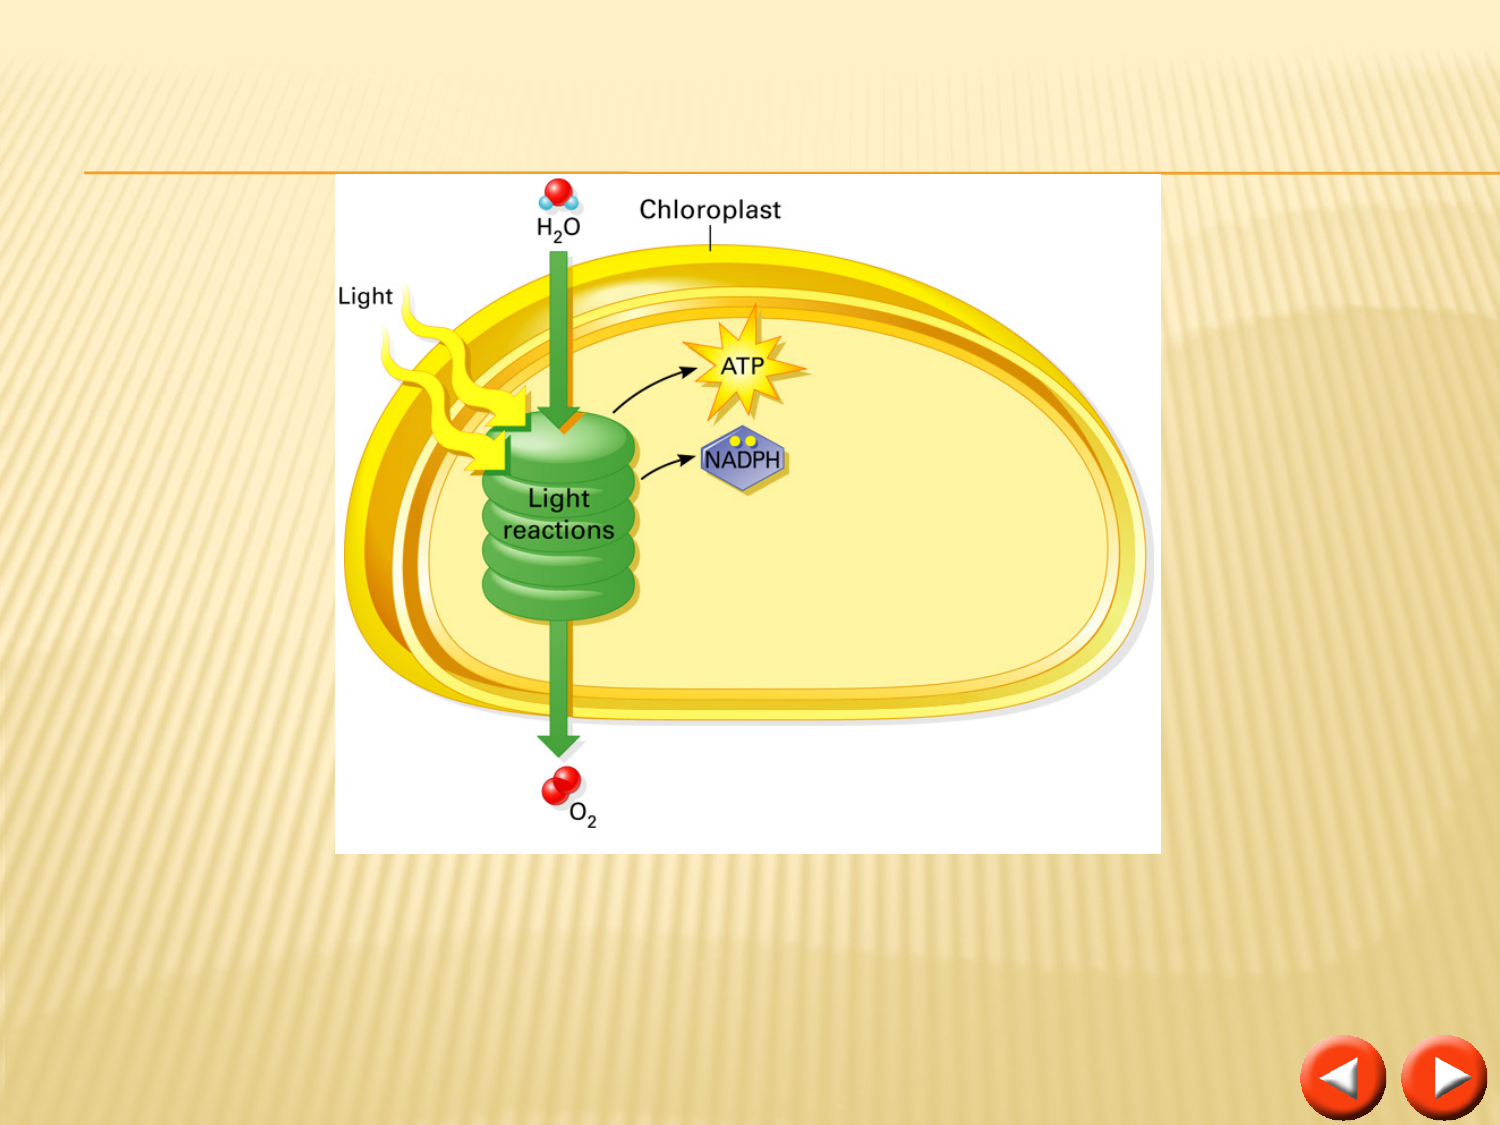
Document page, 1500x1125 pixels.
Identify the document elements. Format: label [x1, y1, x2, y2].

picture [335, 174, 1161, 855]
picture [1299, 1034, 1388, 1122]
picture [1400, 1034, 1488, 1122]
